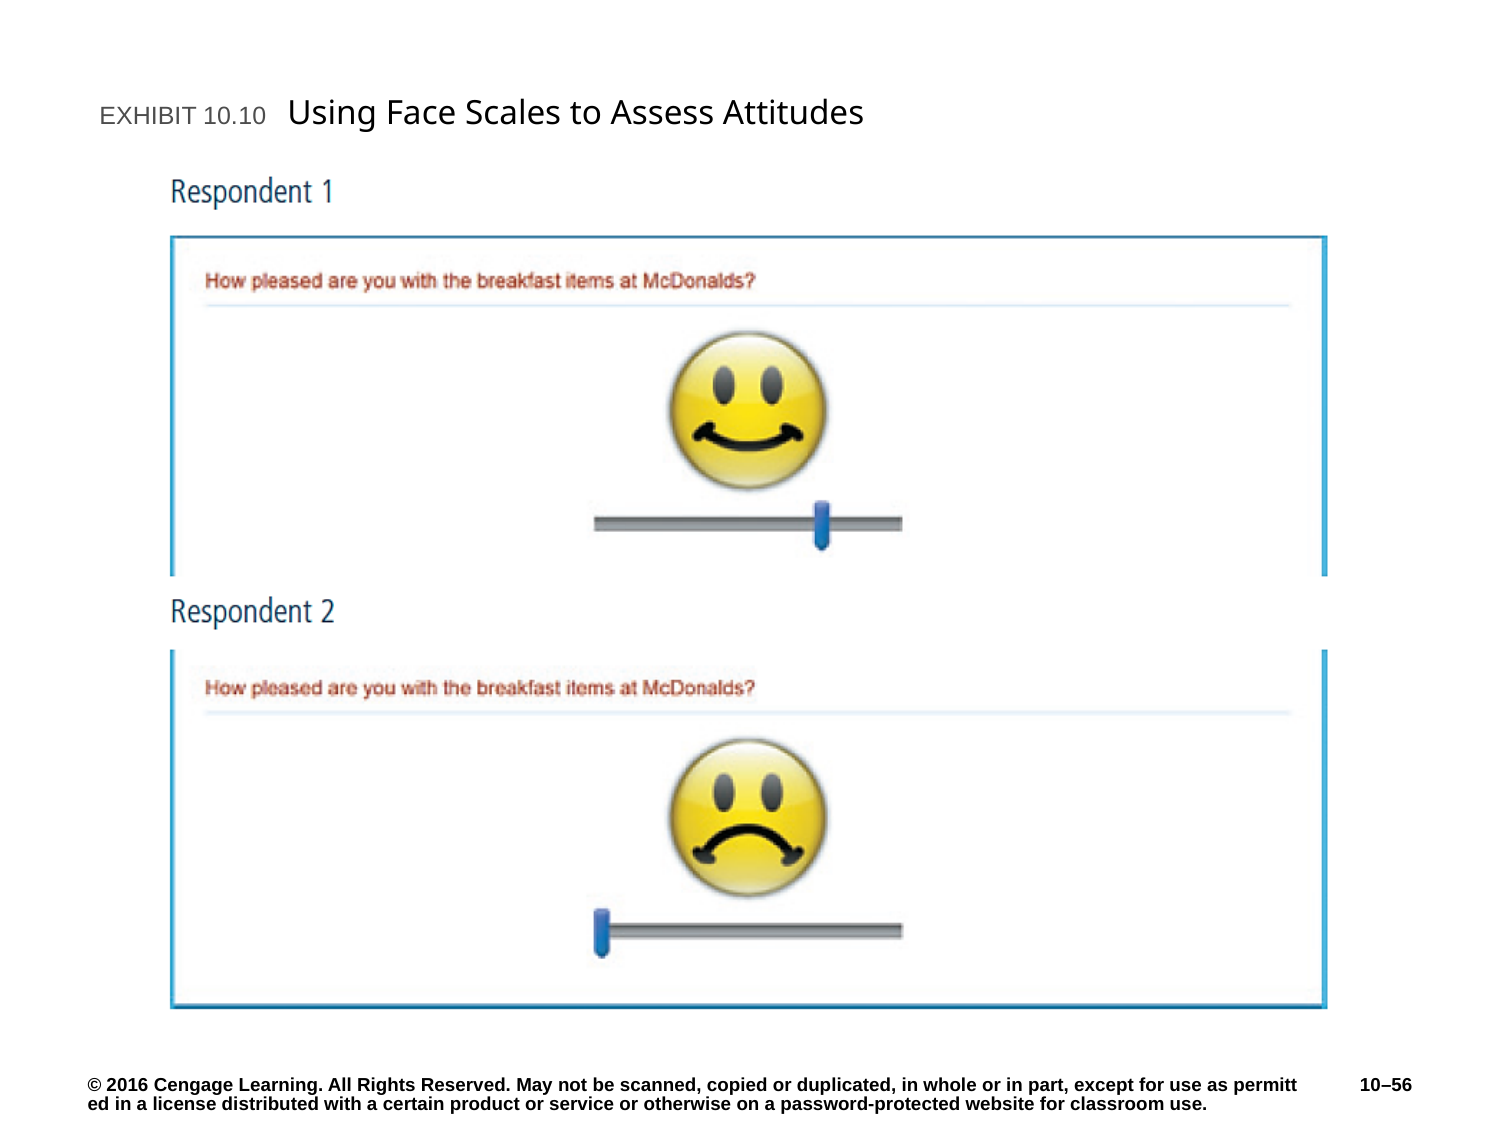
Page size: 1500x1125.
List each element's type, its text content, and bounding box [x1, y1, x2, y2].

text_box EXHIBIT 10.10 Using Face Scales to Assess Attitudes [84, 84, 1414, 139]
footer © 2016 Cengage Learning. All Rights Reserved. May not be scanned, copied or duplicated, in whole or in part, except for use as permitted in a license distributed with a certain product or service or otherwise on a password-protected website for classroom use. [87, 1057, 1050, 1103]
picture [165, 174, 1332, 1015]
slide_number 10–56 [1050, 1042, 1413, 1103]
